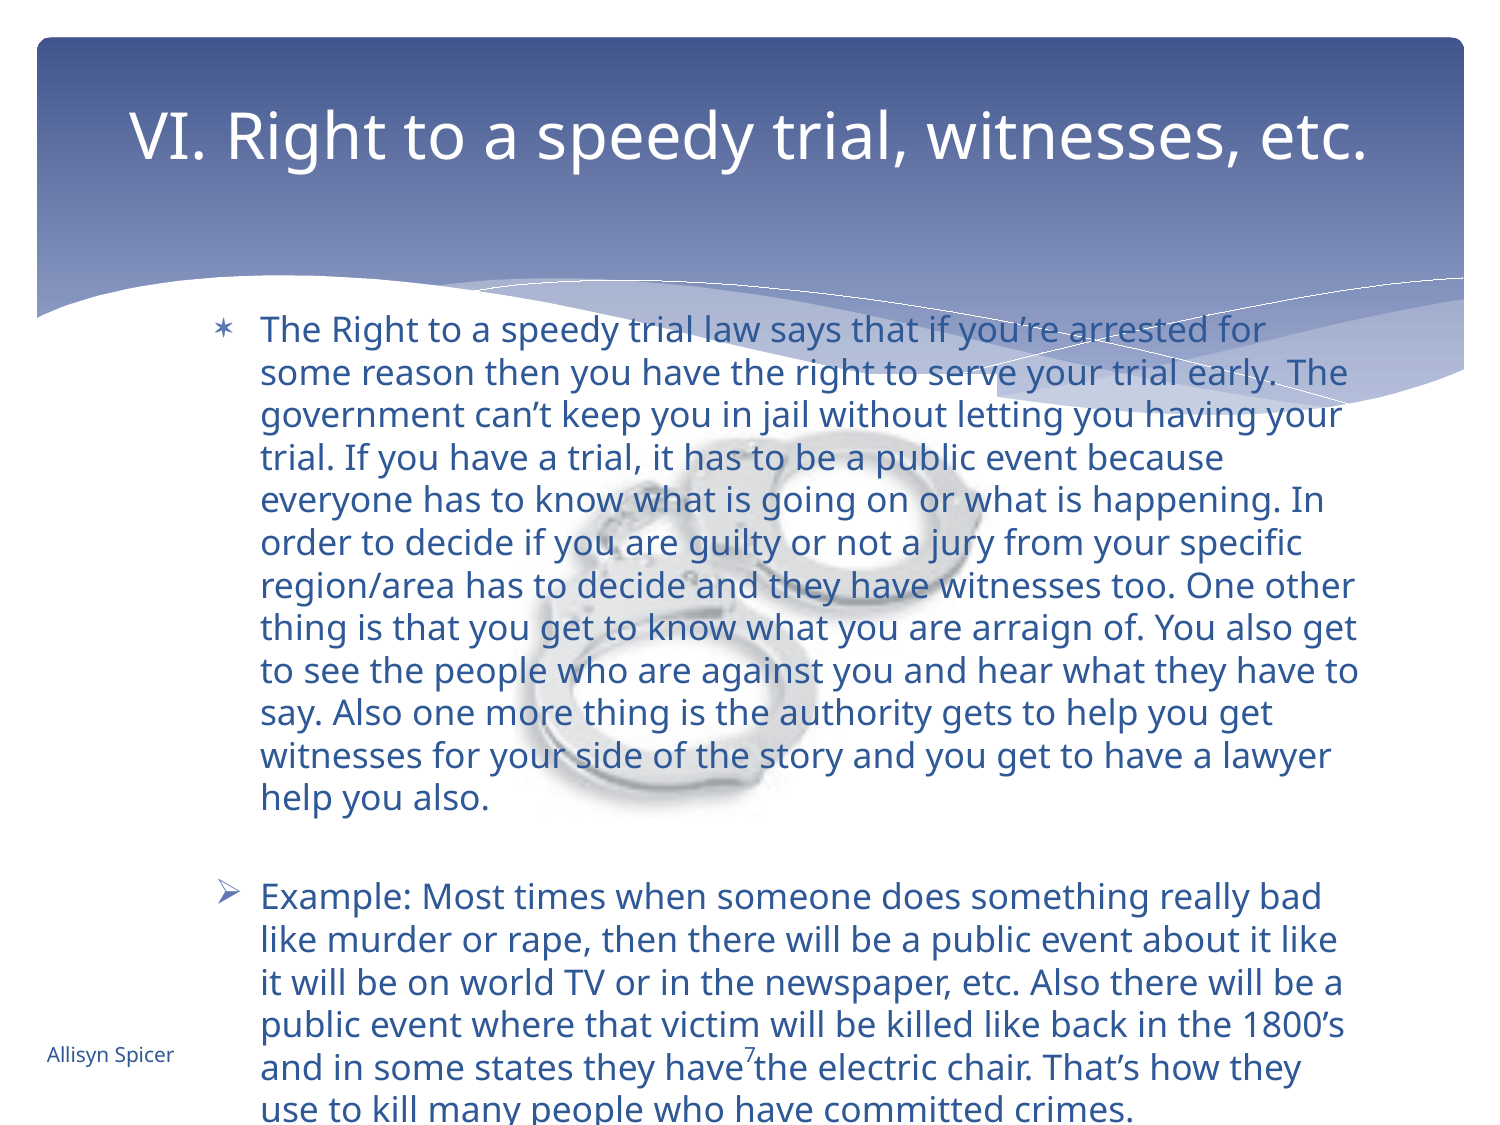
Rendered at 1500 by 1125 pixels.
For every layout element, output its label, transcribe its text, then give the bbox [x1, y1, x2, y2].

title VI. Right to a speedy trial, witnesses, etc. [75, 55, 1425, 213]
footer Allisyn Spicer [31, 1025, 653, 1086]
slide_number 7 [654, 1025, 846, 1086]
list The Right to a speedy trial law says that if you’re arrested for some reason then you have the right to serve your trial early. The government can’t keep you in jail without letting you having your trial. If you have a trial, it has to be a public event because everyone has to know what is going on or what is happening. In order to decide if you are guilty or not a jury from your specific region/area has to decide and they have witnesses too. One other thing is that you get to know what you are arraign of. You also get to see the people who are against you and hear what they have to say. Also one more thing is the authority gets to help you get witnesses for your side of the story and you get to have a lawyer help you also. Example: Most times when someone does something really bad like murder or rape, then there will be a public event about it like it will be on world TV or in the newspaper, etc. Also there will be a public event where that victim will be killed like back in the 1800’s and in some states they have the electric chair. That’s how they use to kill many people who have committed crimes. [200, 299, 1375, 1088]
picture [511, 374, 998, 860]
